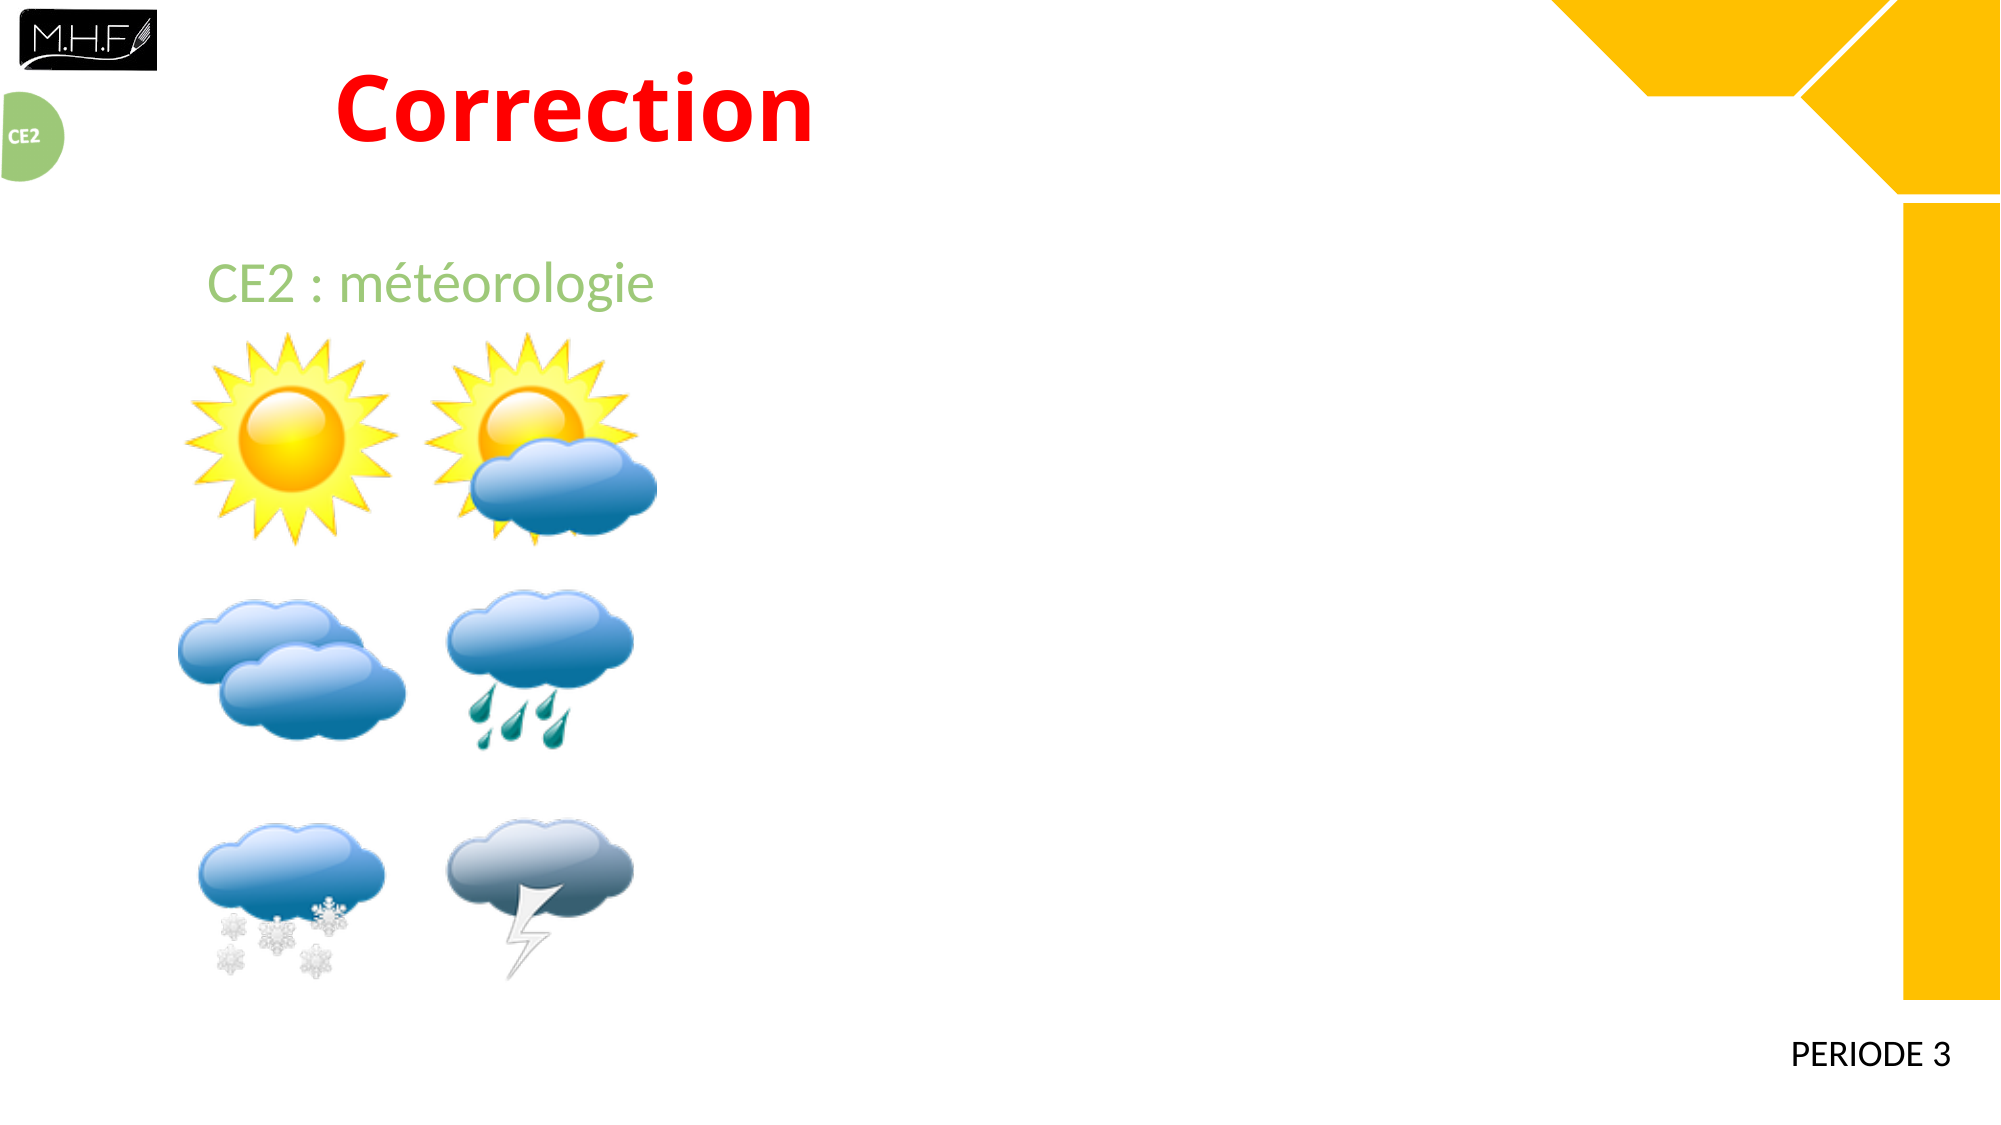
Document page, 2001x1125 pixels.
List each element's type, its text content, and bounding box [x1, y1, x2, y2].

text_box CE2 : météorologie [192, 244, 1014, 959]
text_box [1549, 0, 1892, 98]
picture [178, 332, 657, 983]
title Correction [318, 3, 1865, 221]
text_box [1902, 202, 2000, 1001]
text_box PERIODE 3 [1362, 1021, 1967, 1125]
picture [16, 7, 157, 74]
text_box [1799, 0, 2000, 196]
picture [0, 71, 89, 220]
